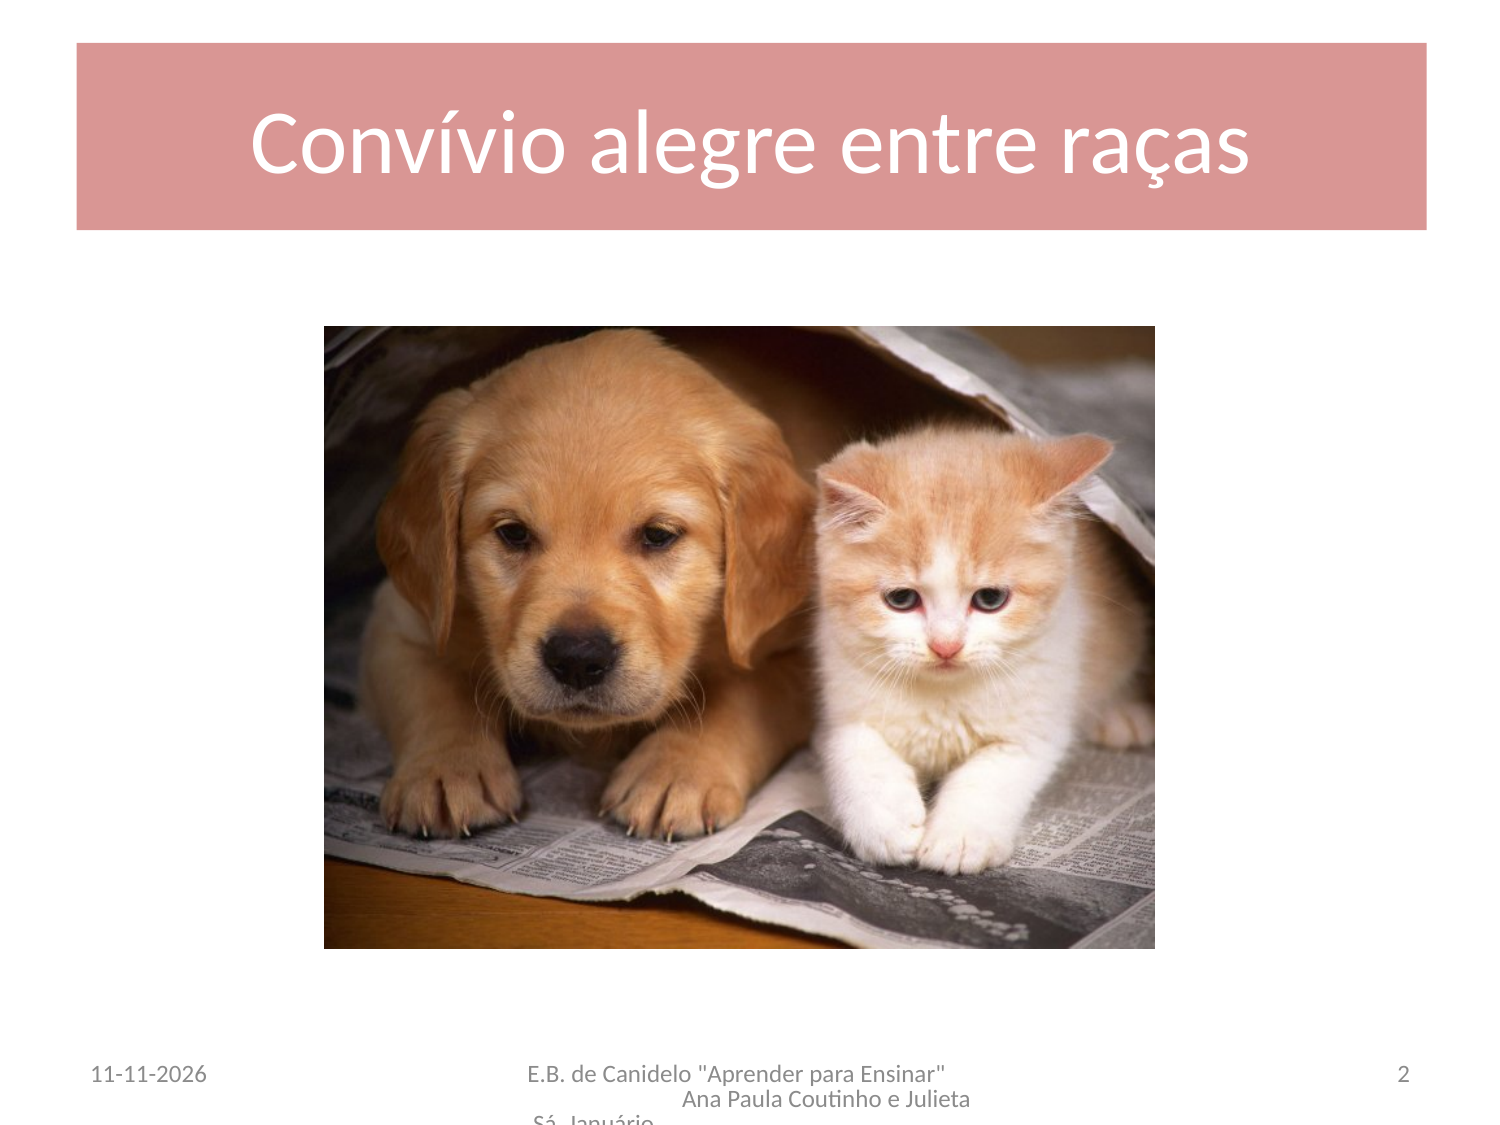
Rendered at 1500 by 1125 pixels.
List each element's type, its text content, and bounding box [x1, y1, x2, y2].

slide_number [75, 1042, 425, 1103]
picture [324, 326, 1155, 949]
slide_number 2 [1074, 1042, 1425, 1103]
title Convívio alegre entre raças [76, 42, 1427, 231]
footer E.B. de Canidelo "Aprender para Ensinar" Ana Paula Coutinho e Julieta Sá Januário [512, 1042, 988, 1103]
